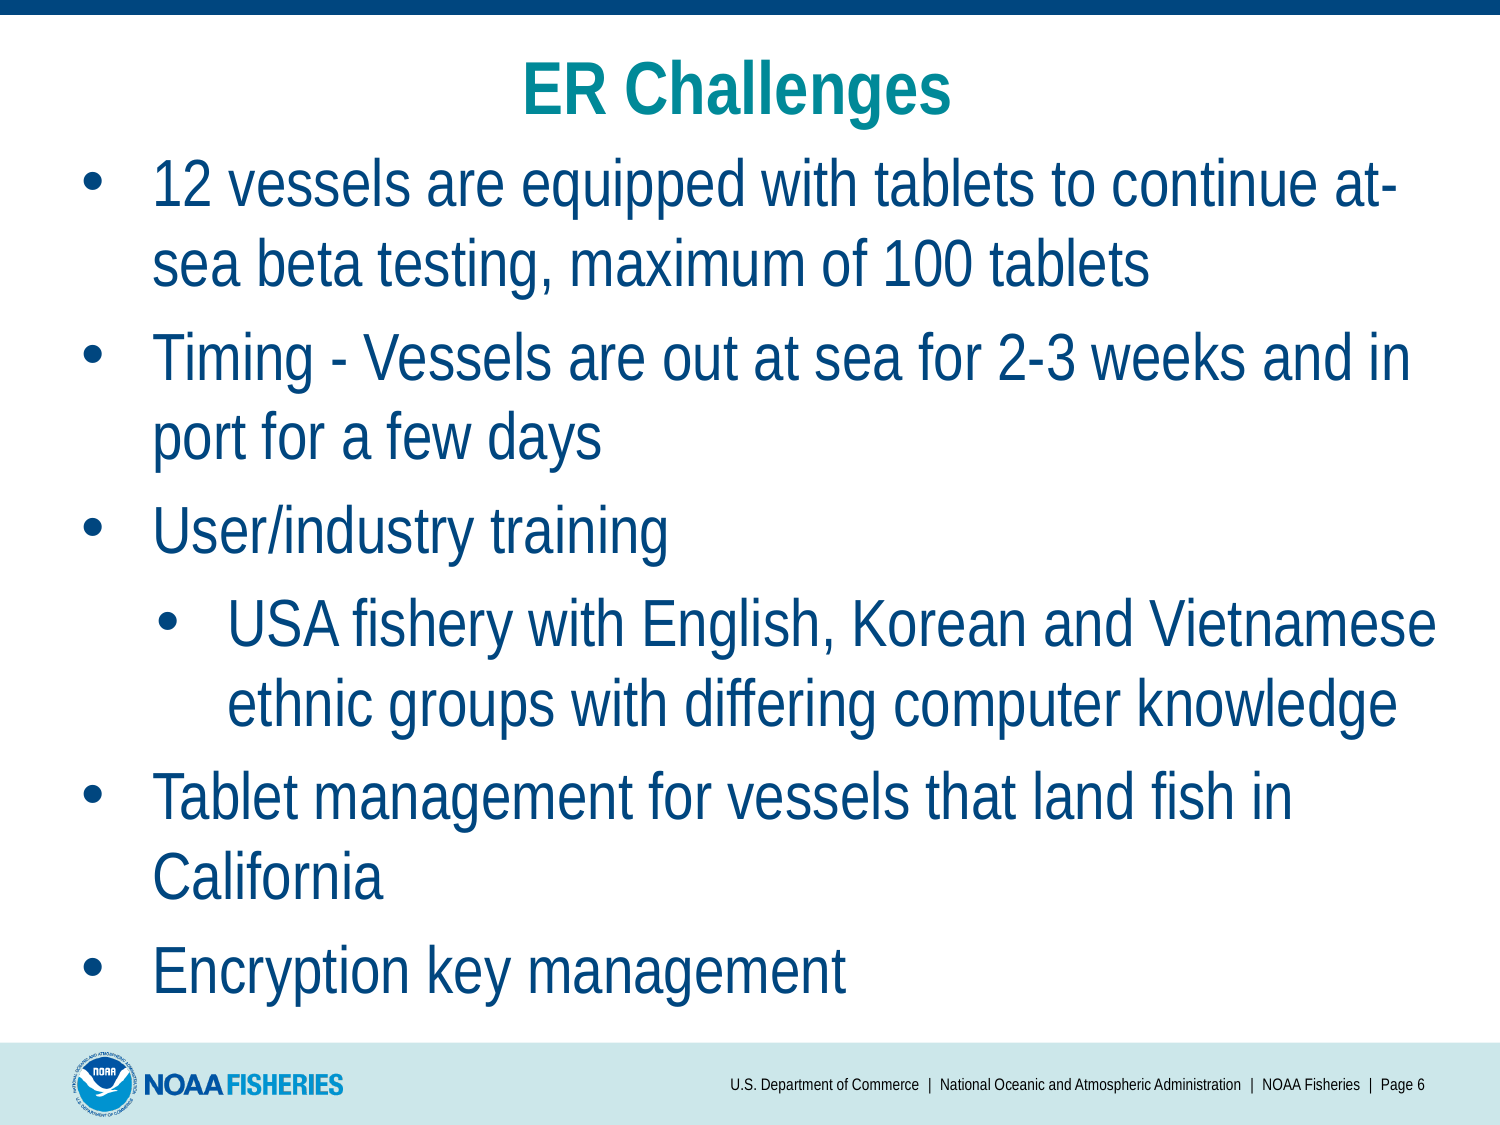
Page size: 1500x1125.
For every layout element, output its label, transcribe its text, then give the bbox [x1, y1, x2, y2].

slide_number U.S. Department of Commerce | National Oceanic and Atmospheric Administration | NOAA Fisheries | Page 6 [375, 1042, 1425, 1125]
title ER Challenges [62, 24, 1413, 125]
list 12 vessels are equipped with tablets to continue at-sea beta testing, maximum of 100 tablets Timing - Vessels are out at sea for 2-3 weeks and in port for a few days User/industry training USA fishery with English, Korean and Vietnamese ethnic groups with differing computer knowledge Tablet management for vessels that land fish in California Encryption key management [62, 125, 1463, 868]
picture [72, 1052, 343, 1117]
picture [335, 1078, 343, 1085]
